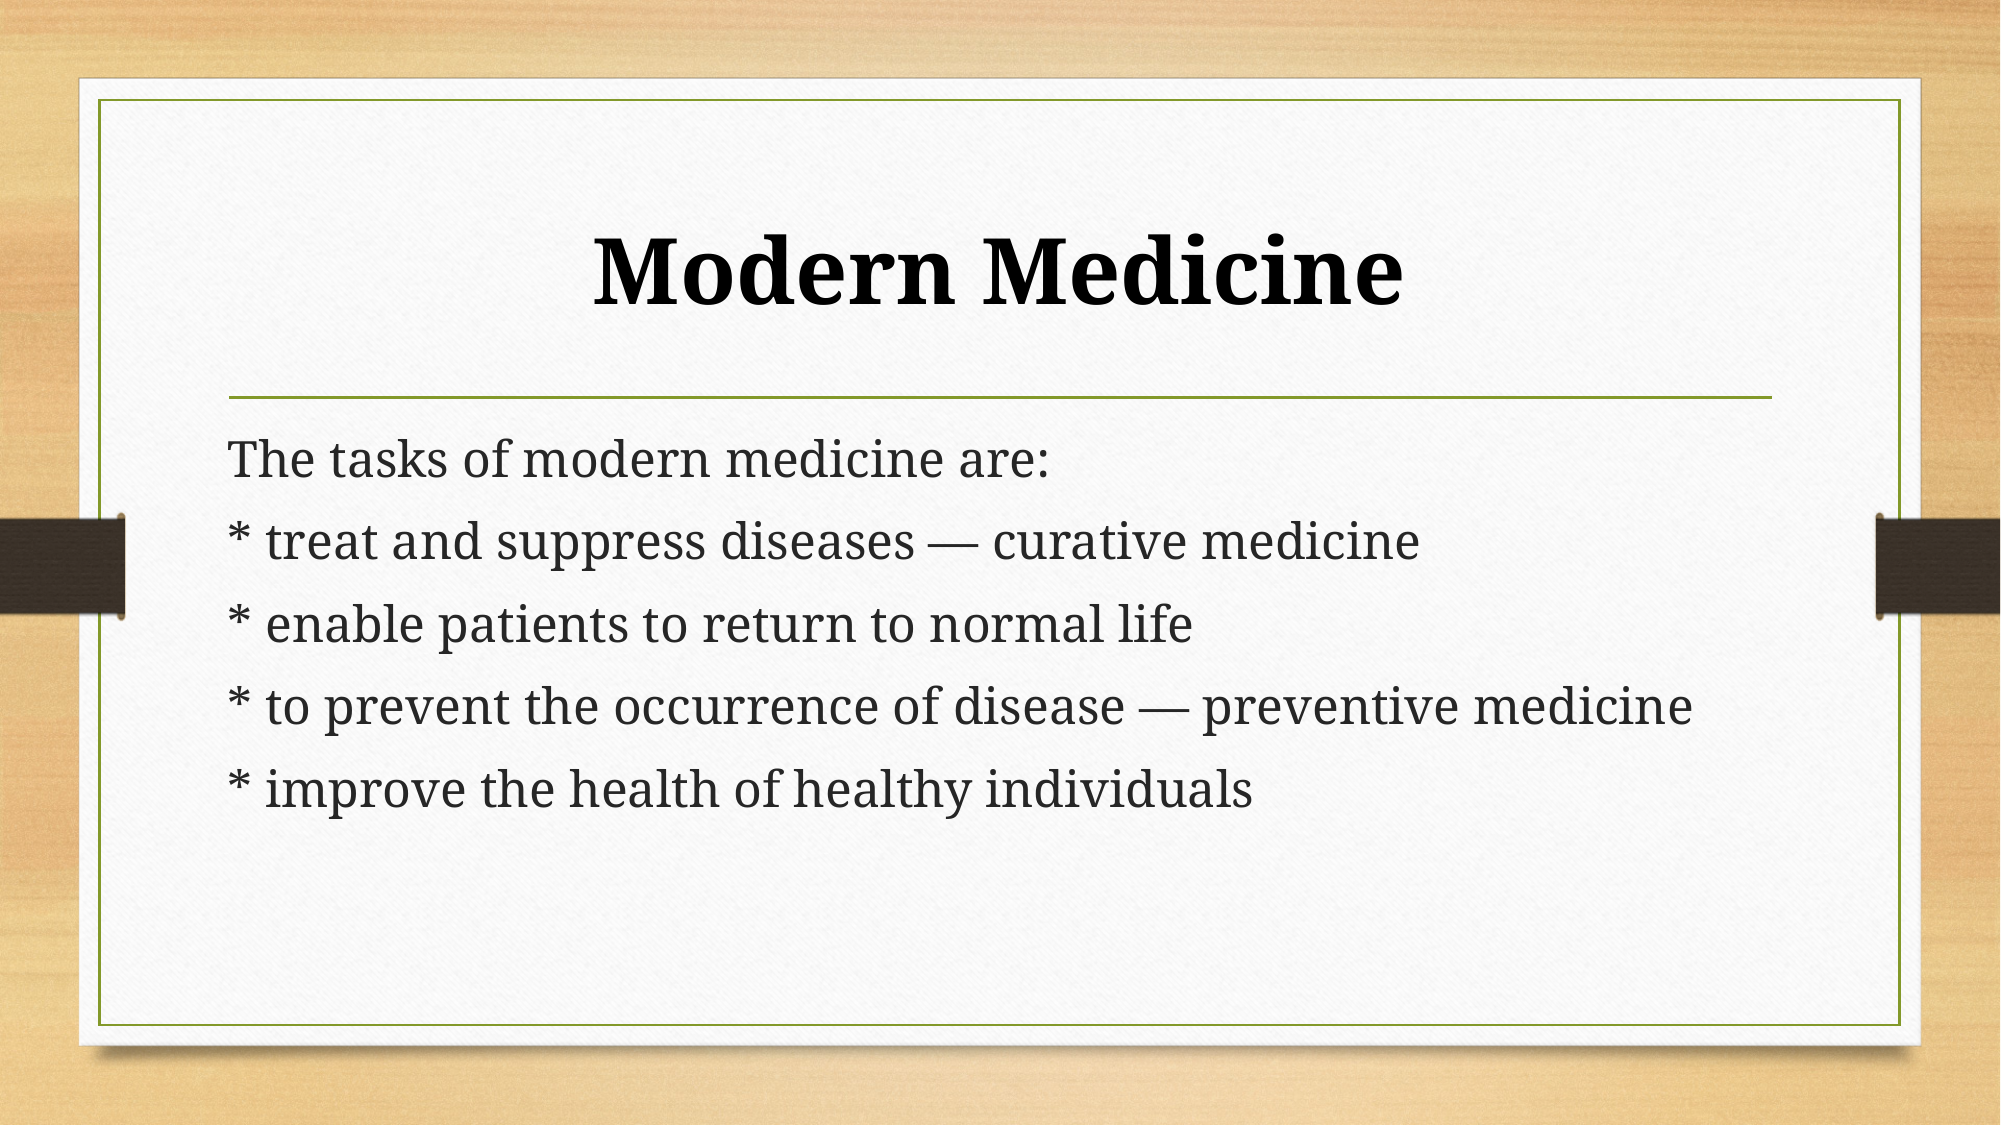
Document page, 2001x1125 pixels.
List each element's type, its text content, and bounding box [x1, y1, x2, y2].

picture [0, 0, 2001, 1125]
title Modern Medicine [212, 161, 1788, 375]
list The tasks of modern medicine are: * treat and suppress diseases — curative medicine * enable patients to return to normal life * to prevent the occurrence of disease — preventive medicine * improve the health of healthy individuals [212, 419, 1788, 964]
